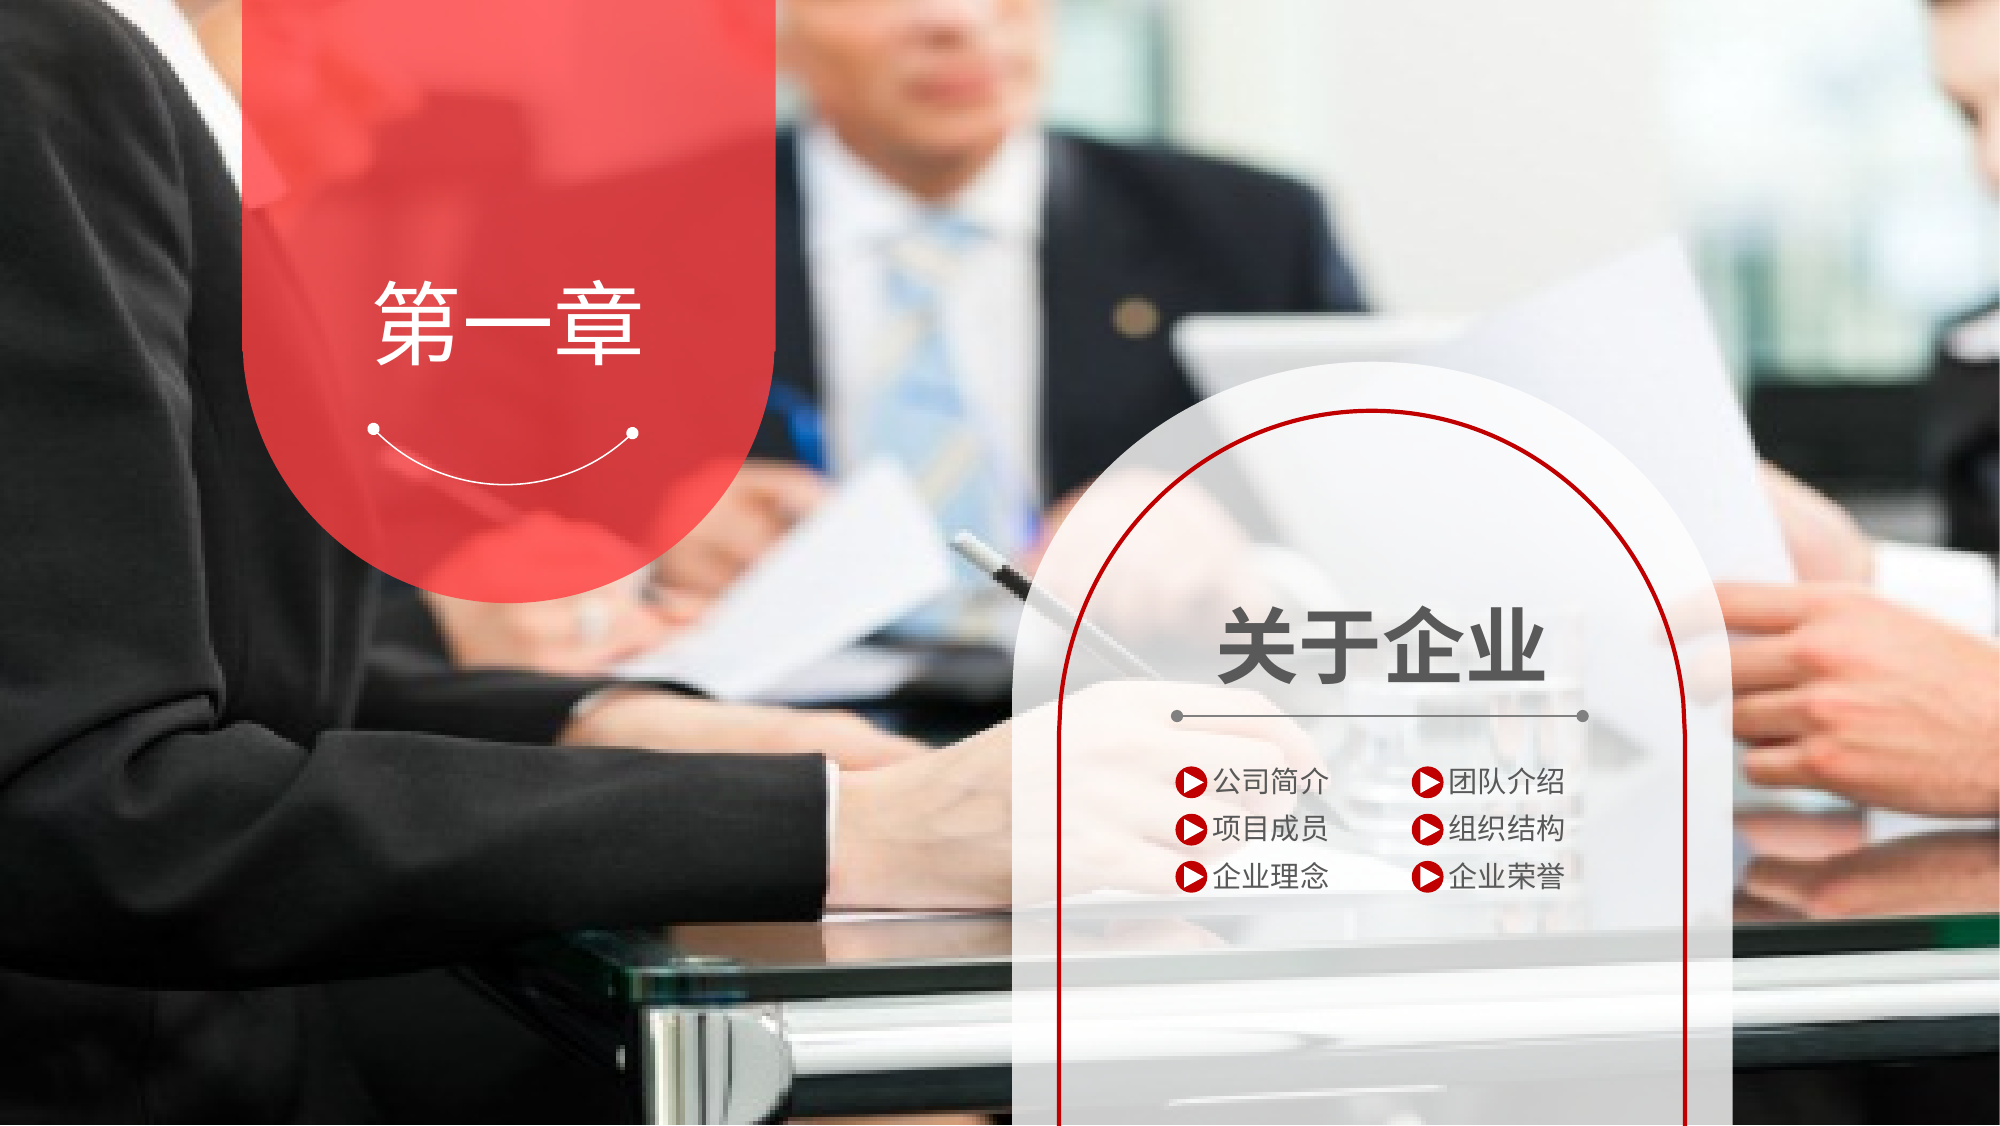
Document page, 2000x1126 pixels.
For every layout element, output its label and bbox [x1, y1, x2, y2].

text_box [1413, 763, 1650, 799]
text_box [1413, 857, 1650, 894]
text_box [1177, 810, 1412, 847]
text_box [1177, 857, 1412, 894]
picture [0, 0, 2000, 1126]
text_box [1177, 763, 1411, 799]
text_box [1413, 810, 1650, 847]
